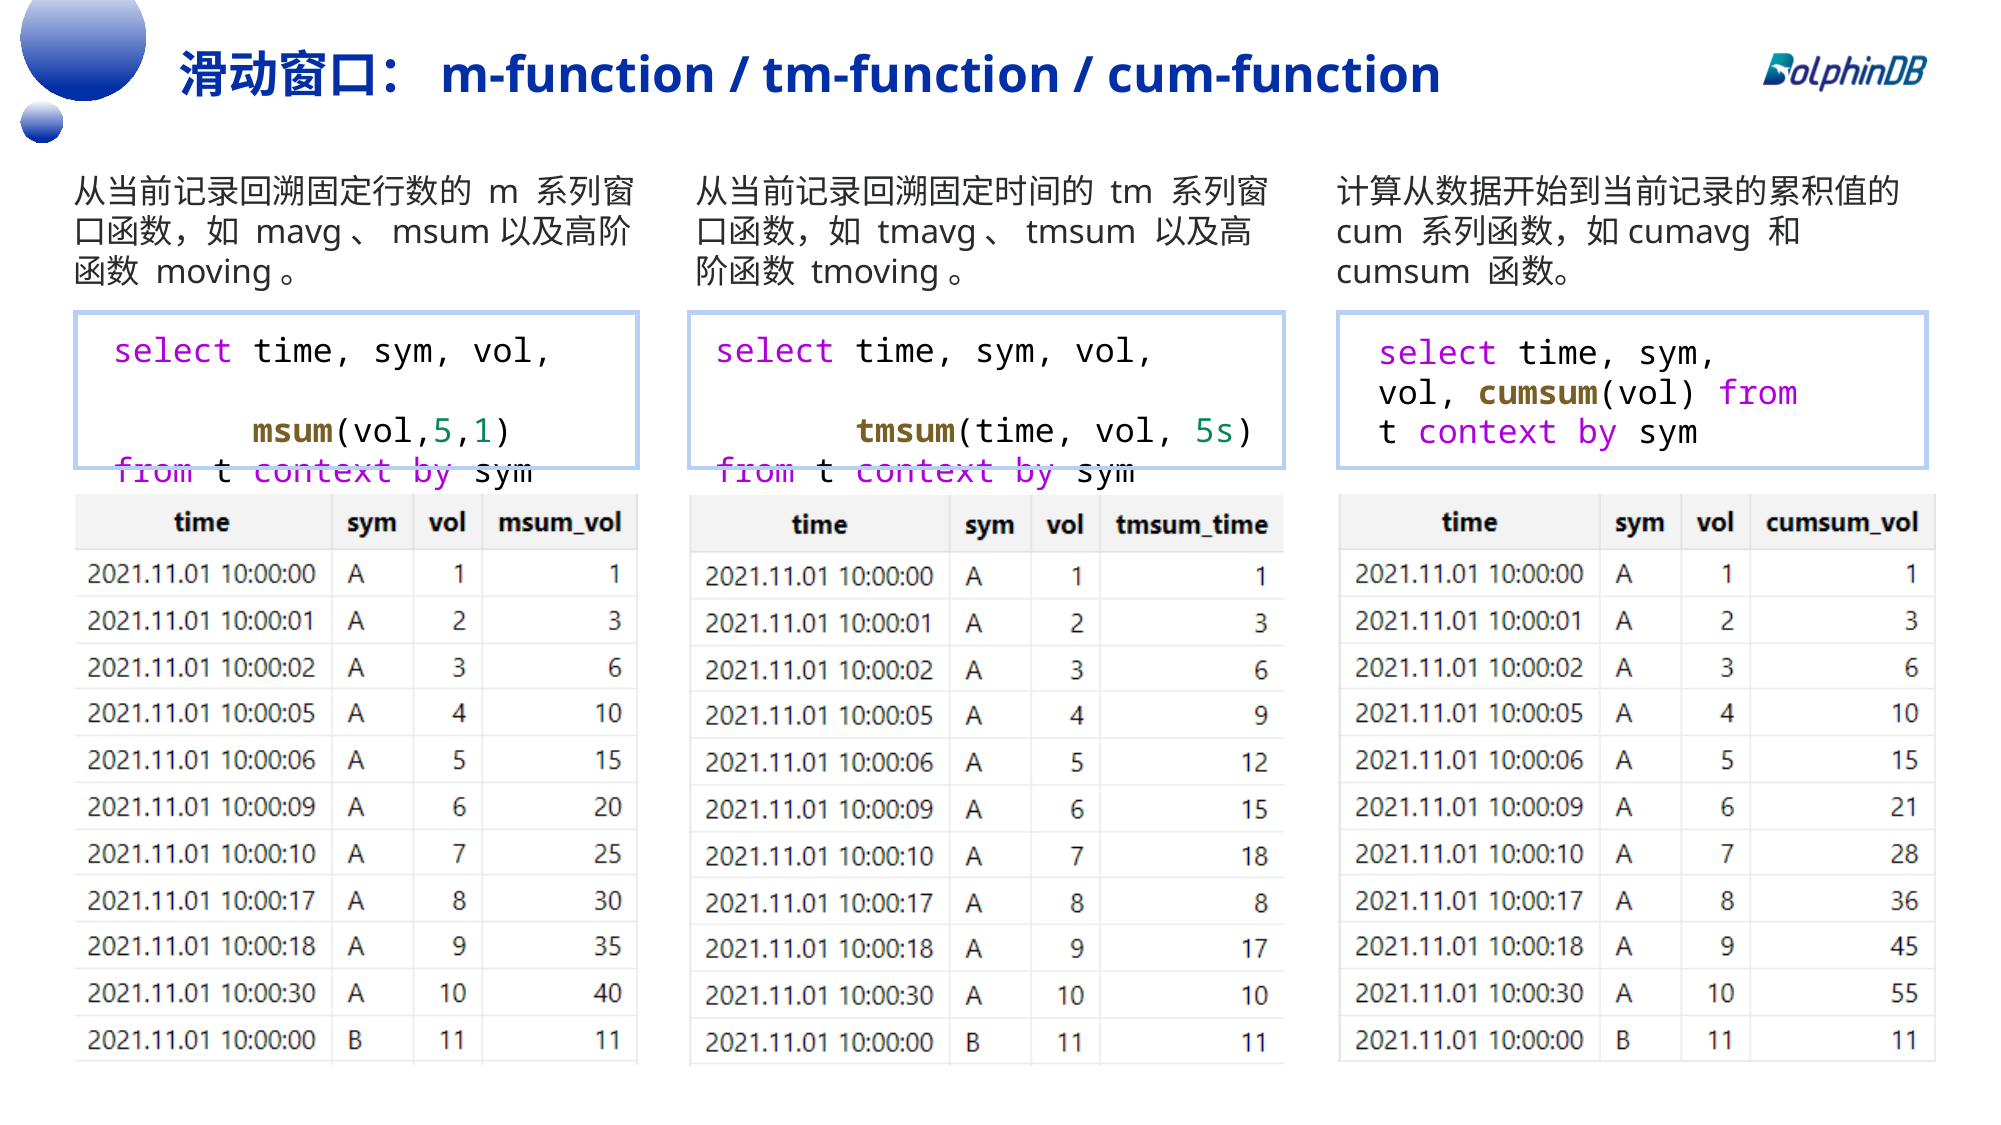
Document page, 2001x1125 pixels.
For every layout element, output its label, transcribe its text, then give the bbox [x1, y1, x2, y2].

text_box [688, 312, 1285, 469]
picture [75, 494, 638, 1065]
text_box [1337, 312, 1927, 469]
picture [689, 495, 1284, 1066]
text_box 滑动窗口：m-function / tm-function / cum-function [163, 35, 1679, 110]
picture [1337, 494, 1936, 1062]
text_box [19, 99, 64, 144]
text_box 计算从数据开始到当前记录的累积值的 cum 系列函数，如cumavg 和 cumsum 函数。 [1321, 162, 1931, 298]
text_box select time, sym, vol, msum(vol,5,1) from t context by sym [98, 469, 578, 494]
text_box select time, sym, vol, tmsum(time, vol, 5s) from t context by sym [700, 469, 1273, 495]
picture [1755, 47, 1929, 93]
text_box select time, sym, vol, cumsum(vol) from t context by sym [1363, 323, 1830, 458]
text_box 从当前记录回溯固定行数的 m 系列窗口函数，如 mavg、msum以及高阶函数 moving。 [58, 162, 653, 298]
text_box 从当前记录回溯固定时间的 tm 系列窗口函数，如 tmavg、tmsum 以及高阶函数 tmoving。 [681, 162, 1292, 298]
text_box [74, 312, 639, 469]
text_box [19, 0, 147, 102]
